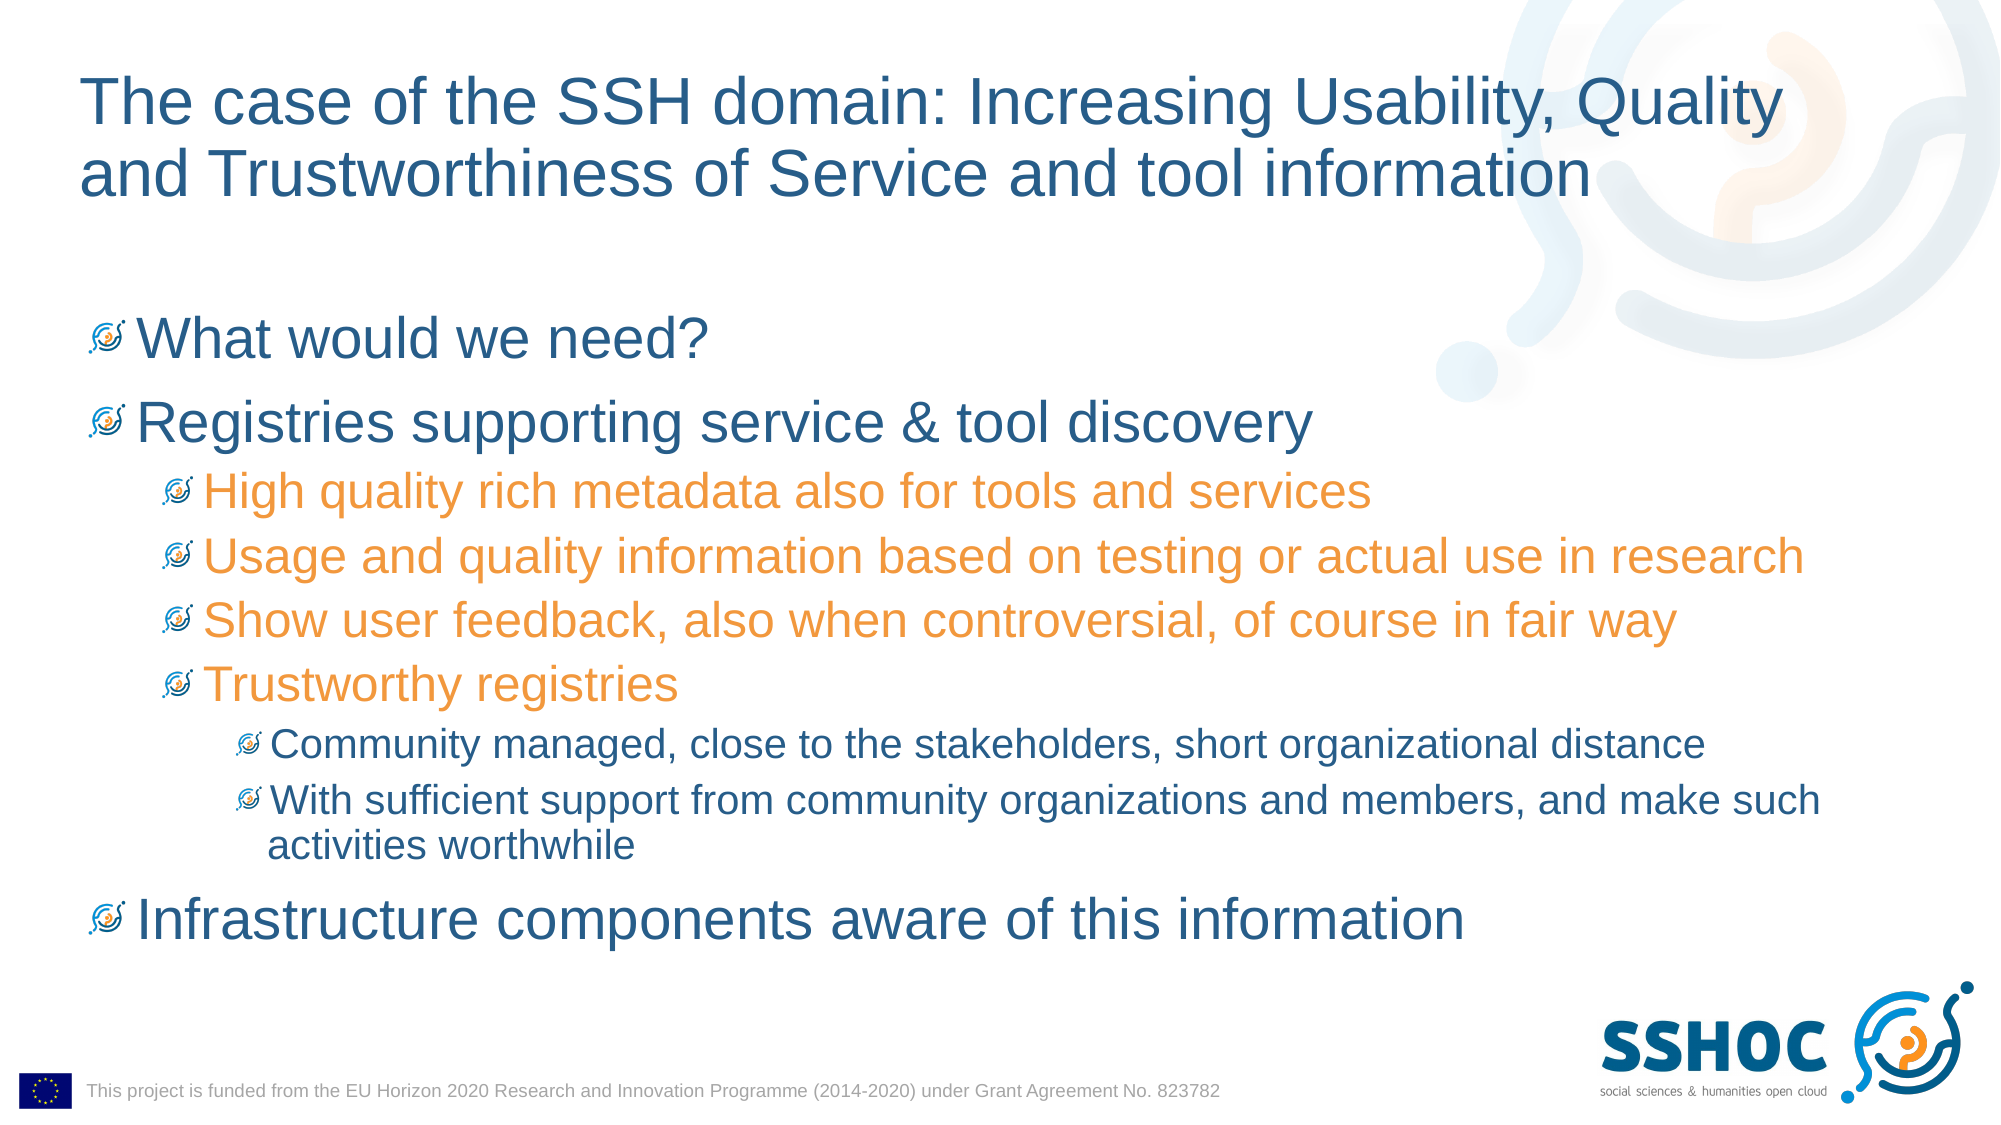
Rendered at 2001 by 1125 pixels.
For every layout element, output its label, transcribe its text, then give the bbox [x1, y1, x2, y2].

picture [79, 399, 137, 441]
list What would we need? Registries supporting service & tool discovery High quality rich metadata also for tools and services Usage and quality information based on testing or actual use in research Show user feedback, also when controversial, of course in fair way Trustworthy registries Community managed, close to the stakeholders, short organizational distance With sufficient support from community organizations and members, and make such activities worthwhile Infrastructure components aware of this information [64, 301, 1863, 1015]
picture [154, 600, 203, 636]
picture [229, 783, 270, 813]
picture [154, 472, 203, 508]
picture [79, 896, 137, 938]
title The case of the SSH domain: Increasing Usability, Quality and Trustworthiness of Service and tool information [64, 59, 1863, 263]
picture [1598, 965, 2001, 1118]
picture [229, 728, 270, 758]
picture [19, 1073, 72, 1109]
picture [79, 315, 137, 357]
picture [154, 665, 203, 701]
picture [154, 536, 203, 572]
